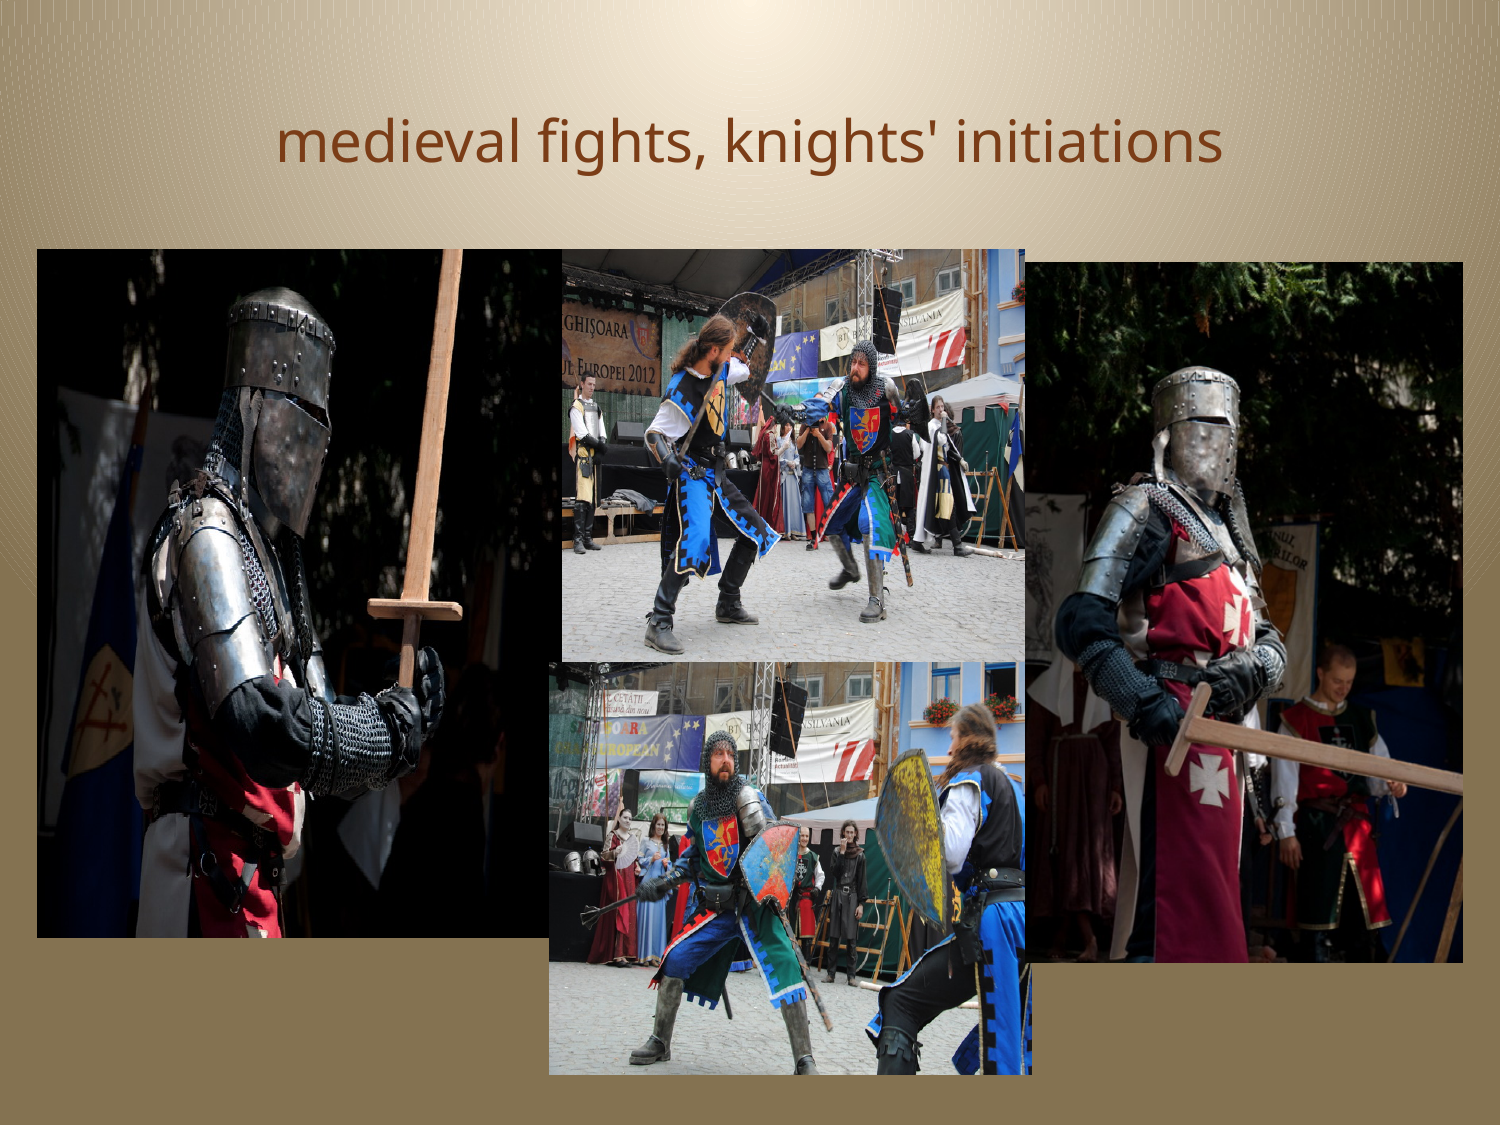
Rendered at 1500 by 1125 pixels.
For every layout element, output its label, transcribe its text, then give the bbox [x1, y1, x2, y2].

picture [549, 249, 1463, 1076]
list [37, 249, 561, 938]
title medieval fights, knights' initiations [75, 45, 1425, 233]
